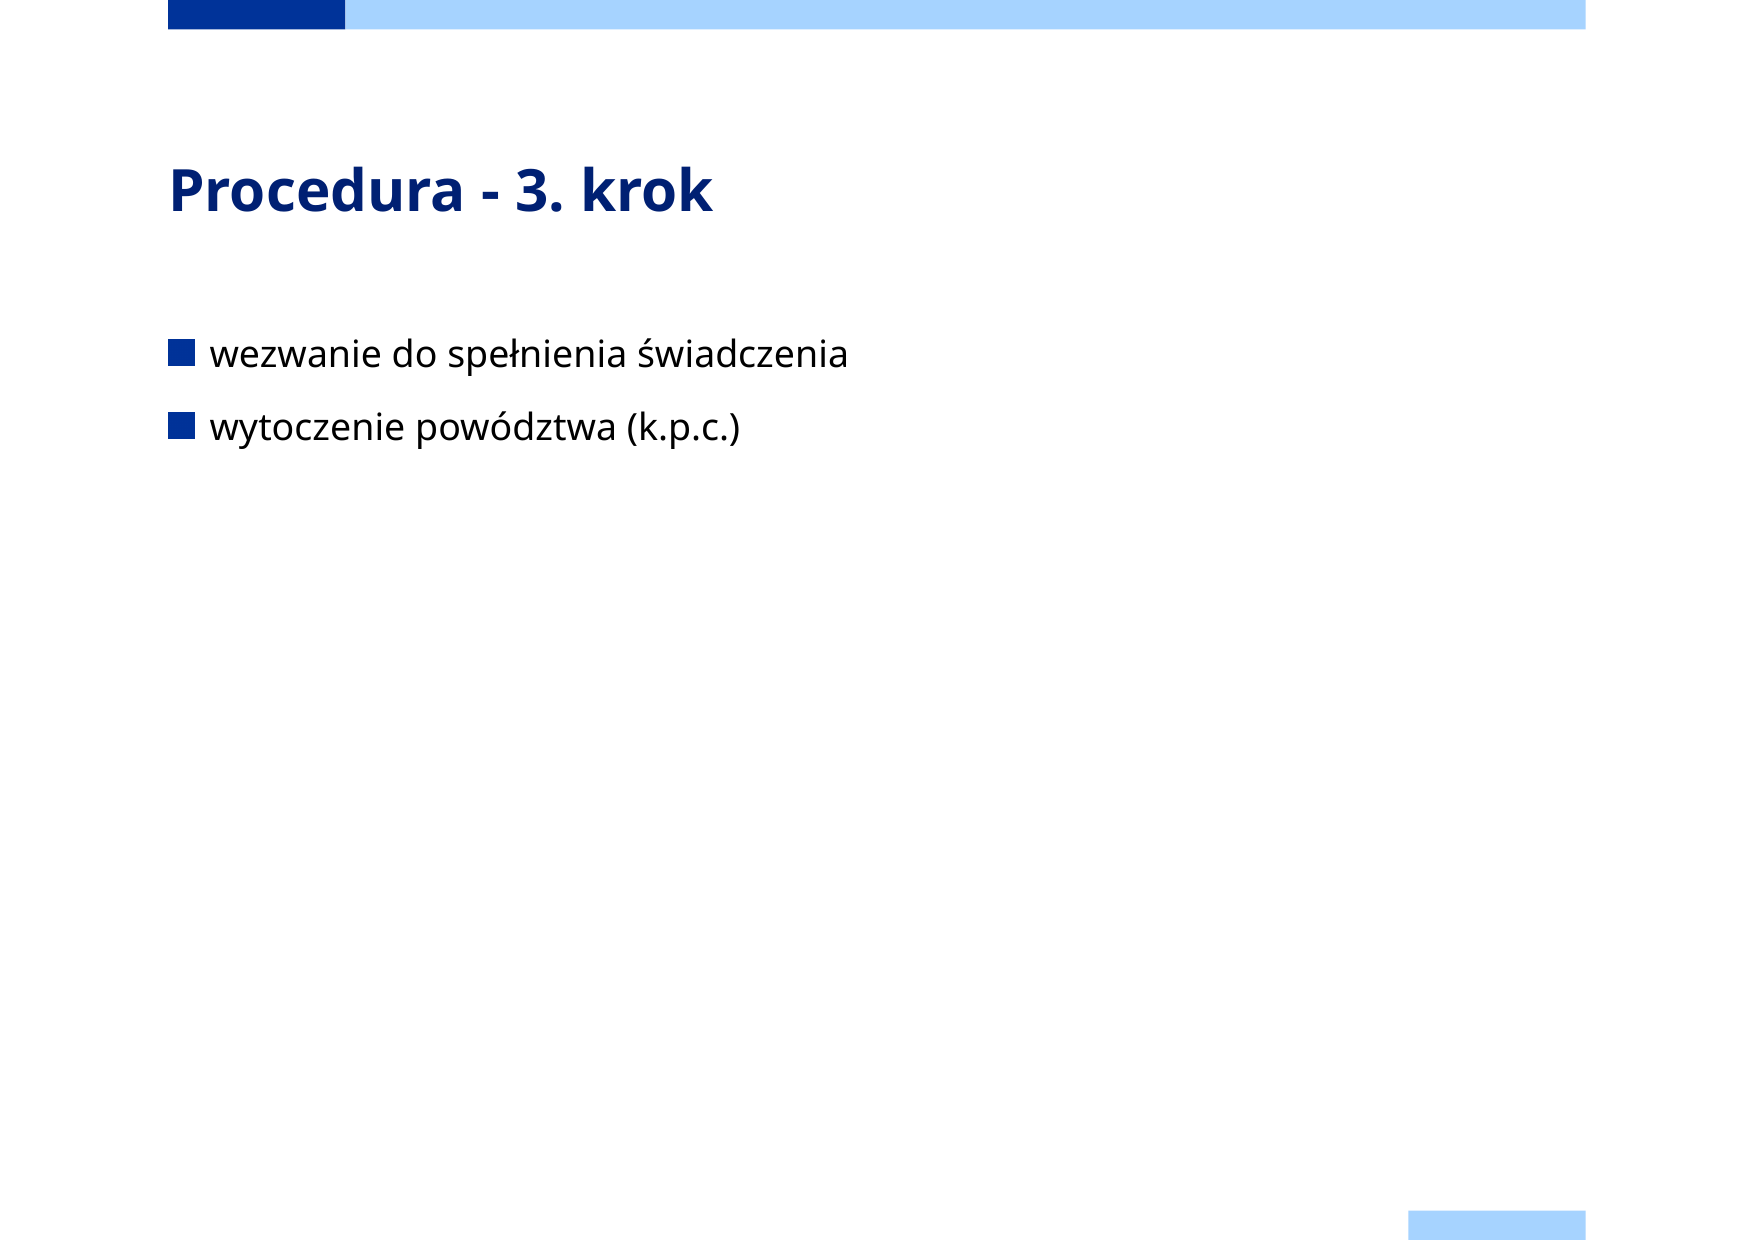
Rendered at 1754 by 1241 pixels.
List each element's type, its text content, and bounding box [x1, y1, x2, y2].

picture [168, 412, 195, 439]
list wezwanie do spełnienia świadczenia wytoczenie powództwa (k.p.c.) [168, 324, 1586, 1093]
picture [168, 339, 195, 366]
title Procedura - 3. krok [168, 147, 1586, 324]
